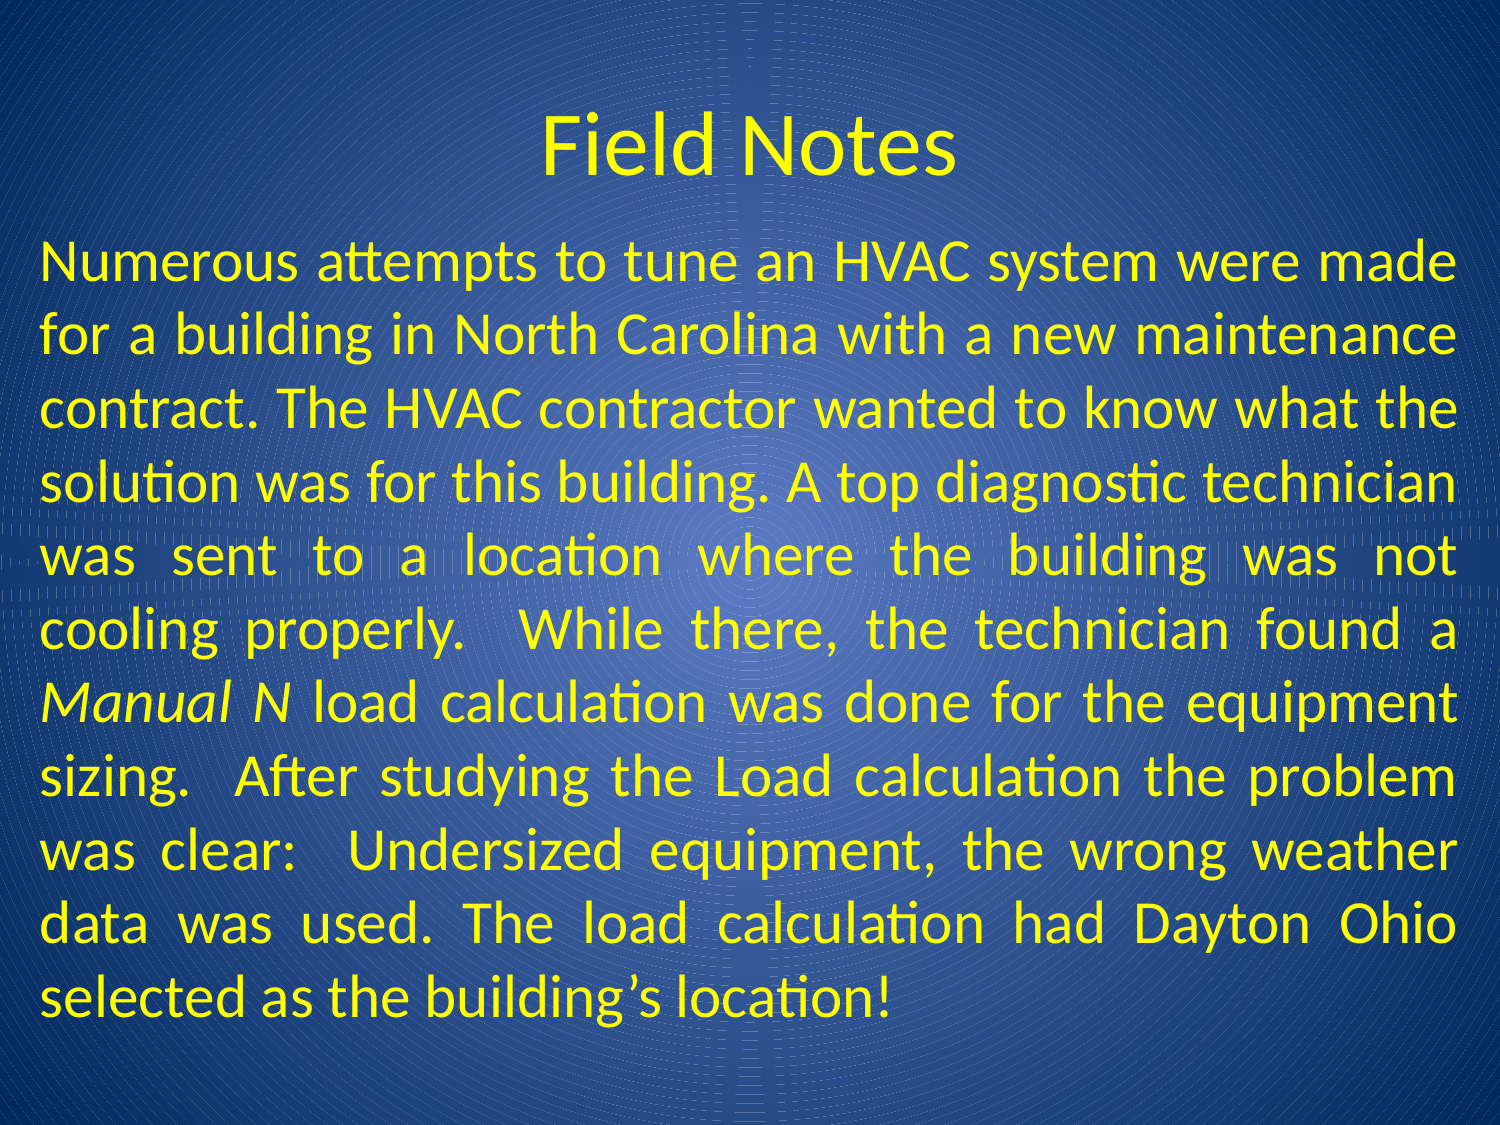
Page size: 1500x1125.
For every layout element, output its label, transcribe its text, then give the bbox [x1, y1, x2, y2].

list Numerous attempts to tune an HVAC system were made for a building in North Carolina with a new maintenance contract. The HVAC contractor wanted to know what the solution was for this building. A top diagnostic technician was sent to a location where the building was not cooling properly. While there, the technician found a Manual N load calculation was done for the equipment sizing. After studying the Load calculation the problem was clear: Undersized equipment, the wrong weather data was used. The load calculation had Dayton Ohio selected as the building’s location! [24, 212, 1475, 1100]
title Field Notes [75, 45, 1425, 212]
